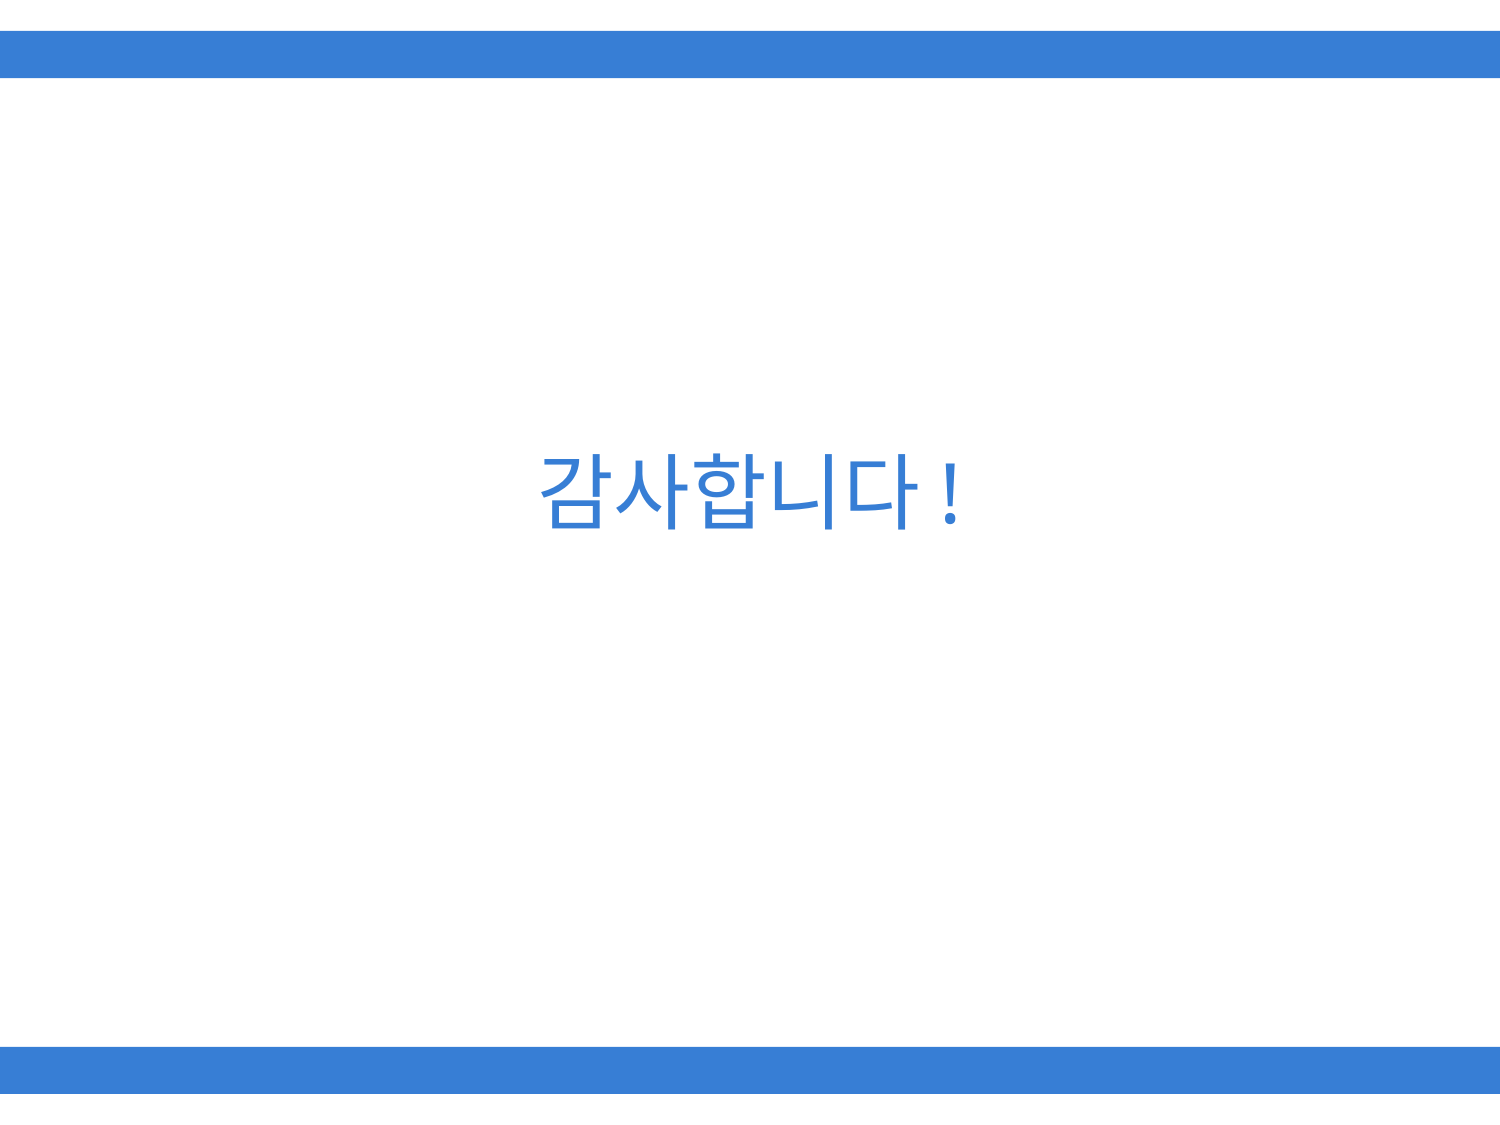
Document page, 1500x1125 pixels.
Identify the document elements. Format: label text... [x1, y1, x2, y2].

text_box 감사합니다! [0, 432, 1500, 548]
text_box [0, 29, 1500, 80]
text_box [0, 1045, 1500, 1096]
